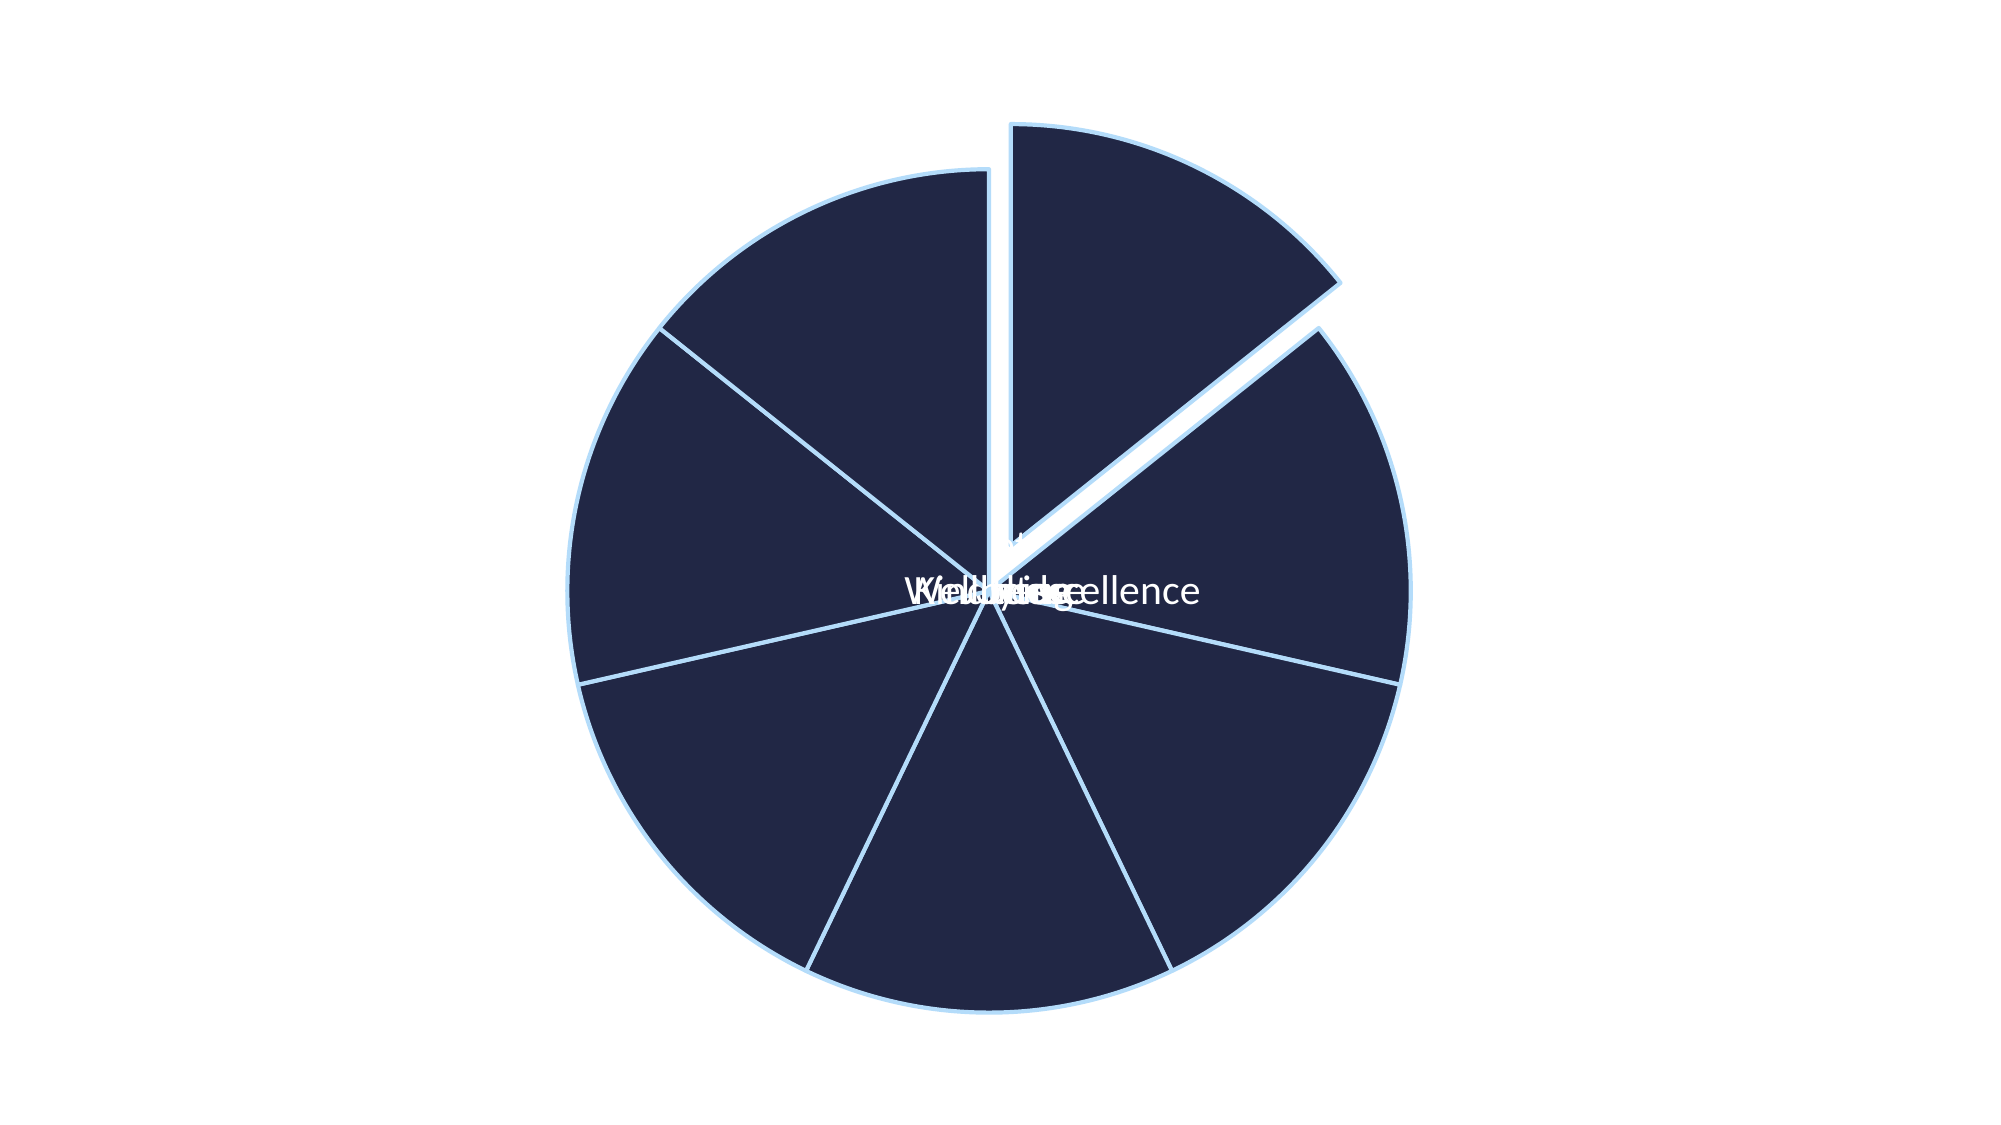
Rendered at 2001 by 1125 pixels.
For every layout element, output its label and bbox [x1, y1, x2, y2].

list [324, 66, 1676, 1071]
